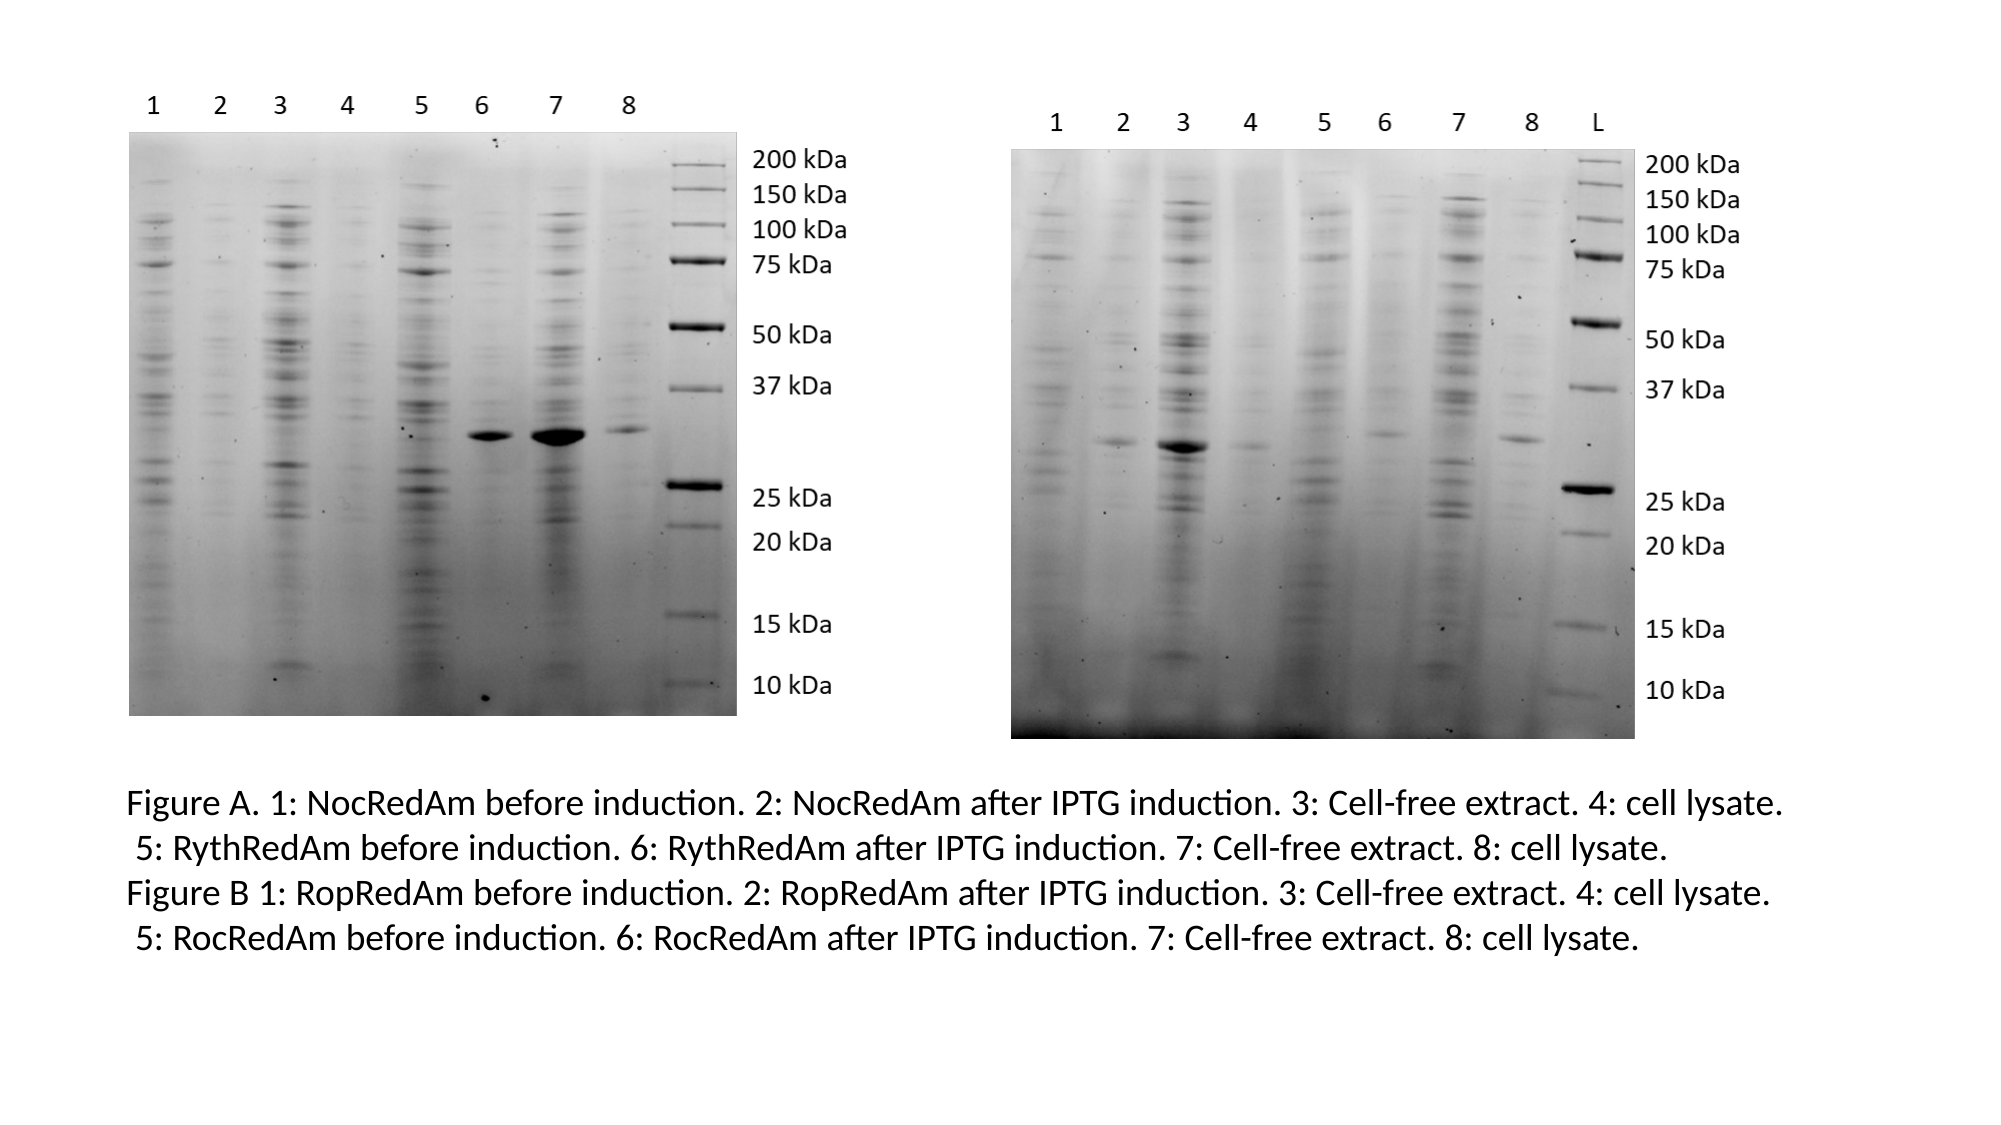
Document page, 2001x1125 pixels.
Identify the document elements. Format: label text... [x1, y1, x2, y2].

picture [118, 78, 861, 716]
text_box Figure A. 1: NocRedAm before induction. 2: NocRedAm after IPTG induction. 3: Cell-free extract. 4: cell lysate. 5: RythRedAm before induction. 6: RythRedAm after IPTG induction. 7: Cell-free extract. 8: cell lysate. Figure B 1: RopRedAm before induction. 2: RopRedAm after IPTG induction. 3: Cell-free extract. 4: cell lysate. 5: RocRedAm before induction. 6: RocRedAm after IPTG induction. 7: Cell-free extract. 8: cell lysate. [111, 770, 1834, 1056]
picture [1011, 95, 1756, 739]
